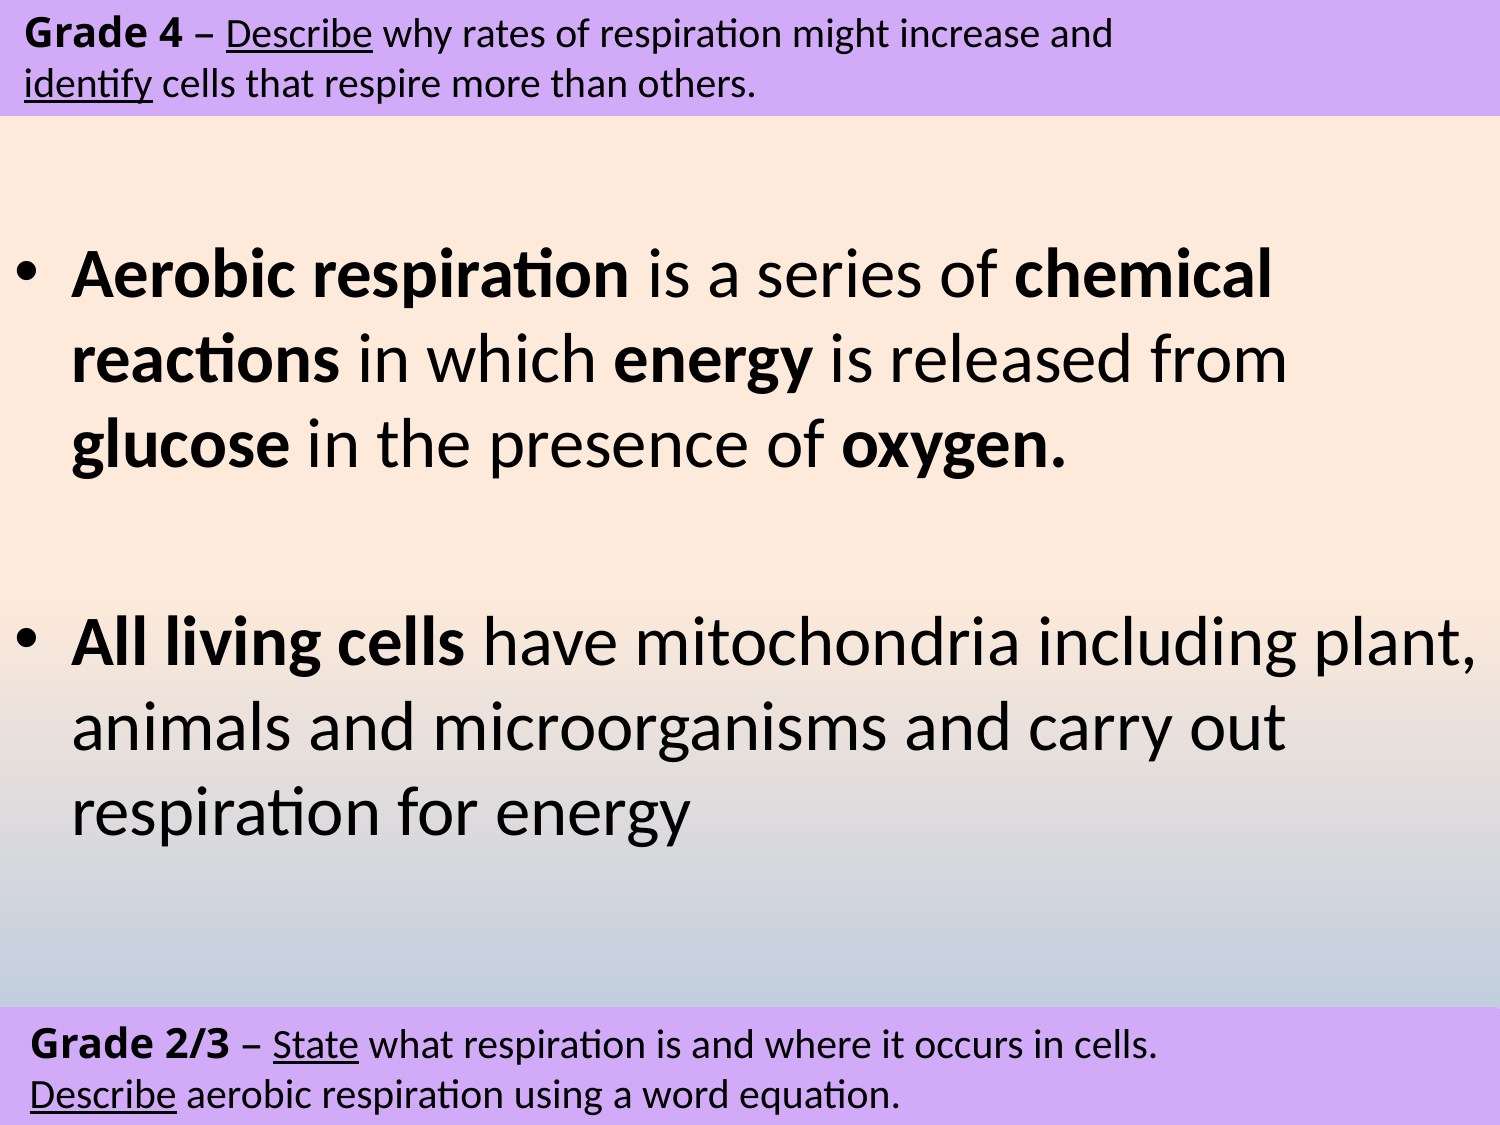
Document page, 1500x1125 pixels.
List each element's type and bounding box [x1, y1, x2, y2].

text_box [0, 0, 4, 116]
text_box [8, 0, 1500, 1125]
